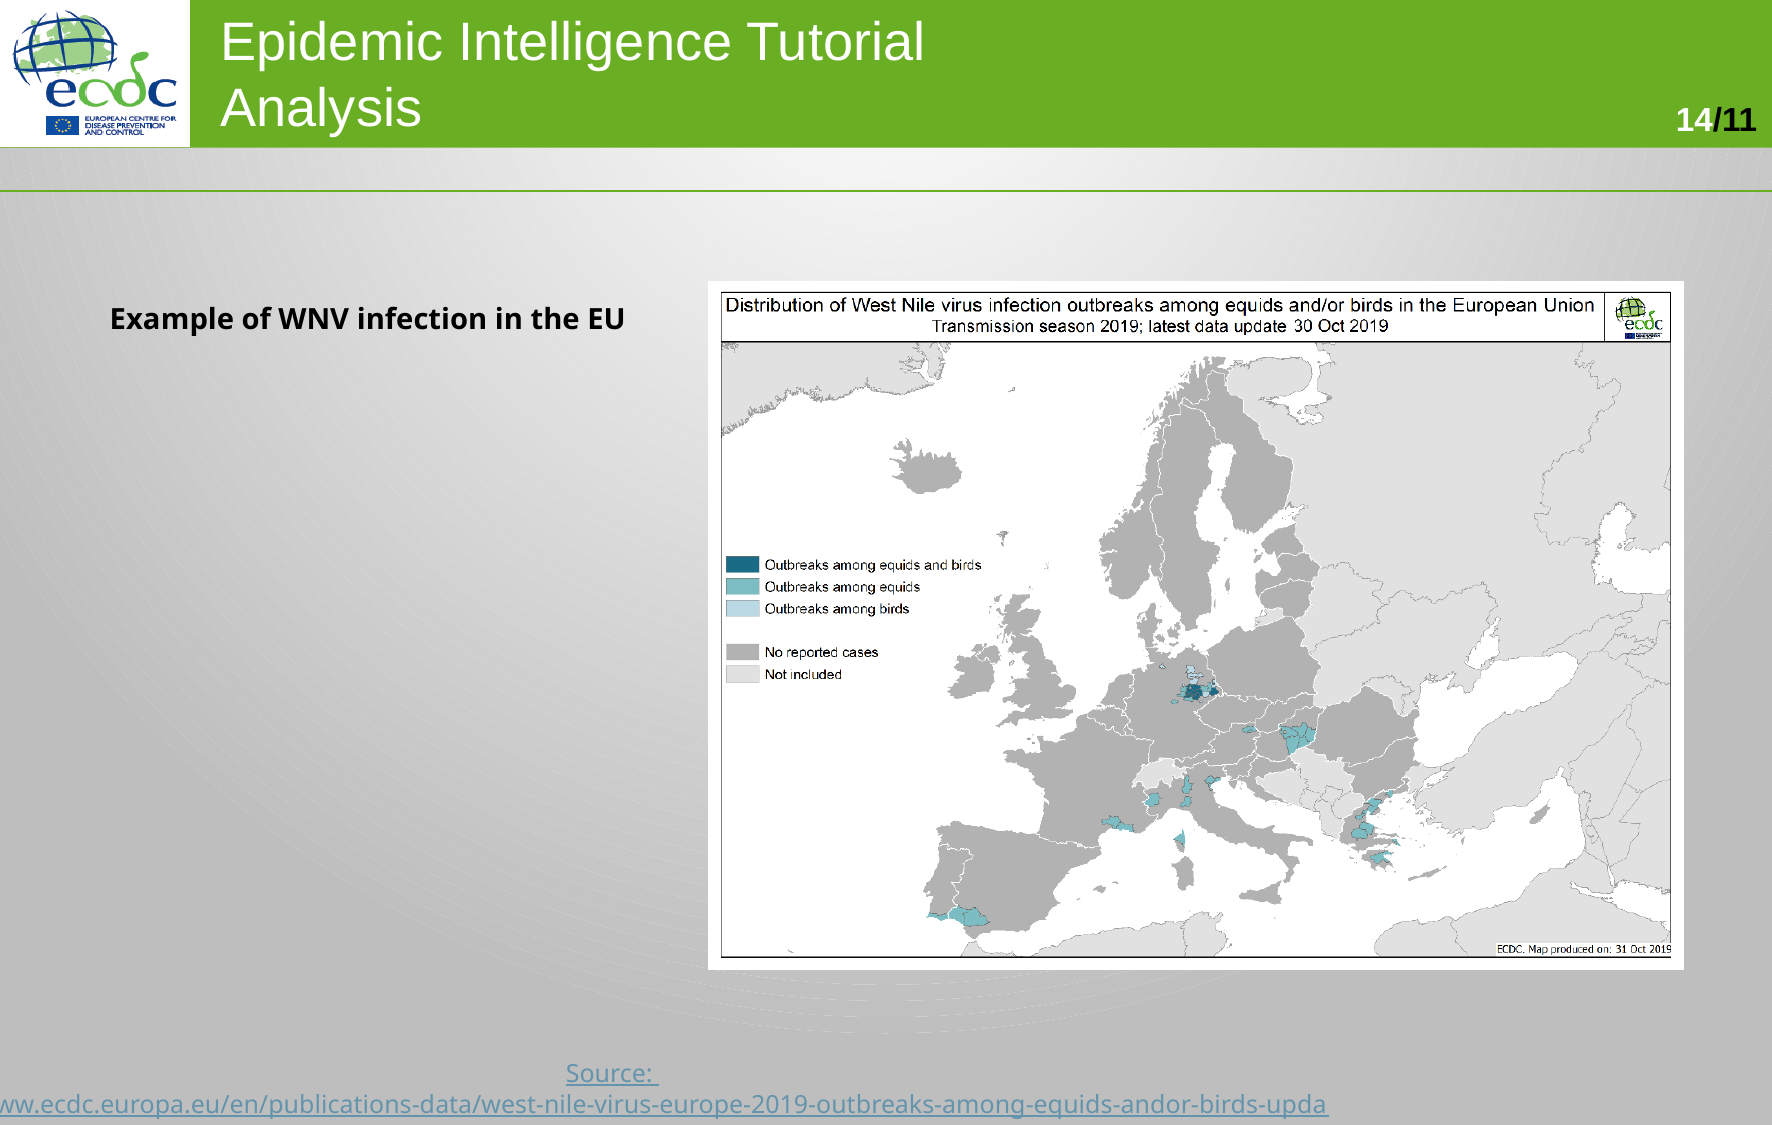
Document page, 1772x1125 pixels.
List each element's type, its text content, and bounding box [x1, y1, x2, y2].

text_box Source: https://www.ecdc.europa.eu/en/publications-data/west-nile-virus-europe-2019-outbreaks-among-equids-andor-birds-updated-29 [0, 1050, 1351, 1125]
picture [708, 281, 1684, 971]
picture [0, 0, 190, 147]
text_box Example of WNV infection in the EU [94, 296, 642, 343]
